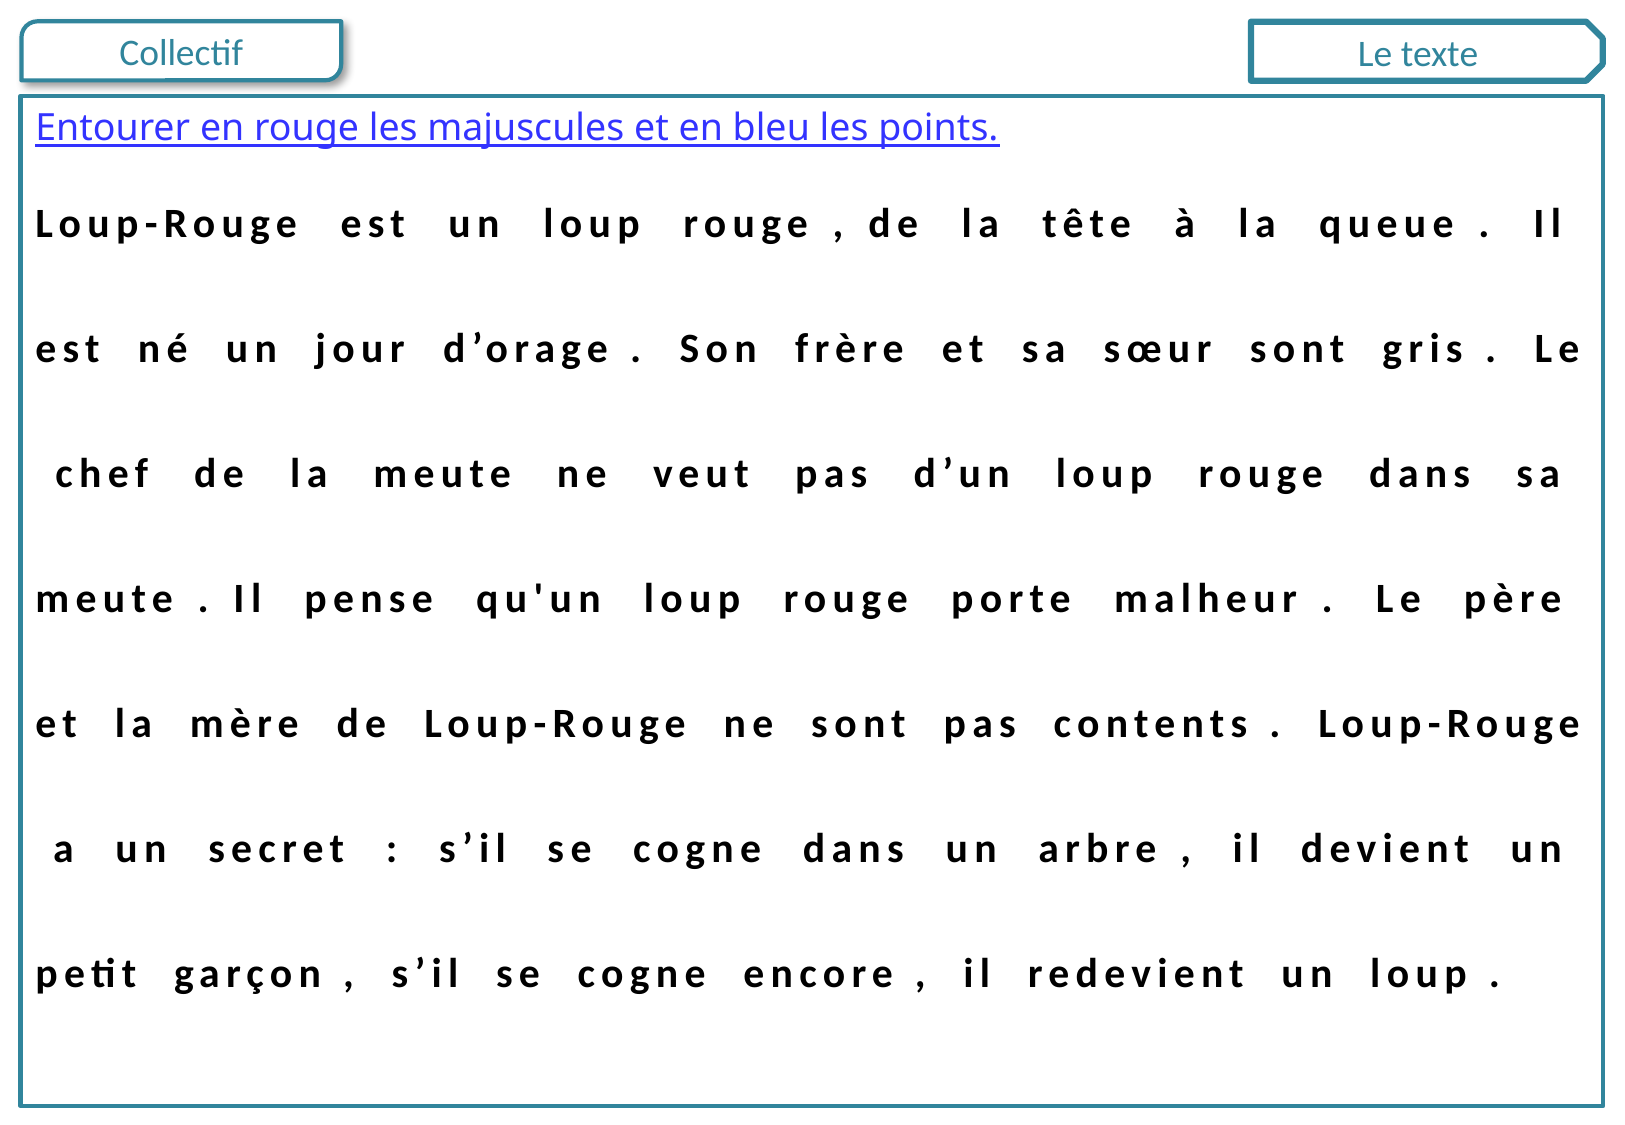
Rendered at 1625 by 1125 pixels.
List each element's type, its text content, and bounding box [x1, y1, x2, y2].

list Entourer en rouge les majuscules et en bleu les points. [18, 94, 1605, 1108]
list Le texte [1251, 21, 1585, 81]
list Loup-Rouge est un loup rouge , de la tête à la queue . Il est né un jour d’orage . Son frère et sa sœur sont gris . Le chef de la meute ne veut pas d’un loup rouge dans sa meute . Il pense qu'un loup rouge porte malheur . Le père et la mère de Loup-Rouge ne sont pas contents . Loup-Rouge a un secret : s’il se cogne dans un arbre , il devient un petit garçon , s’il se cogne encore , il redevient un loup . [20, 113, 1603, 1036]
